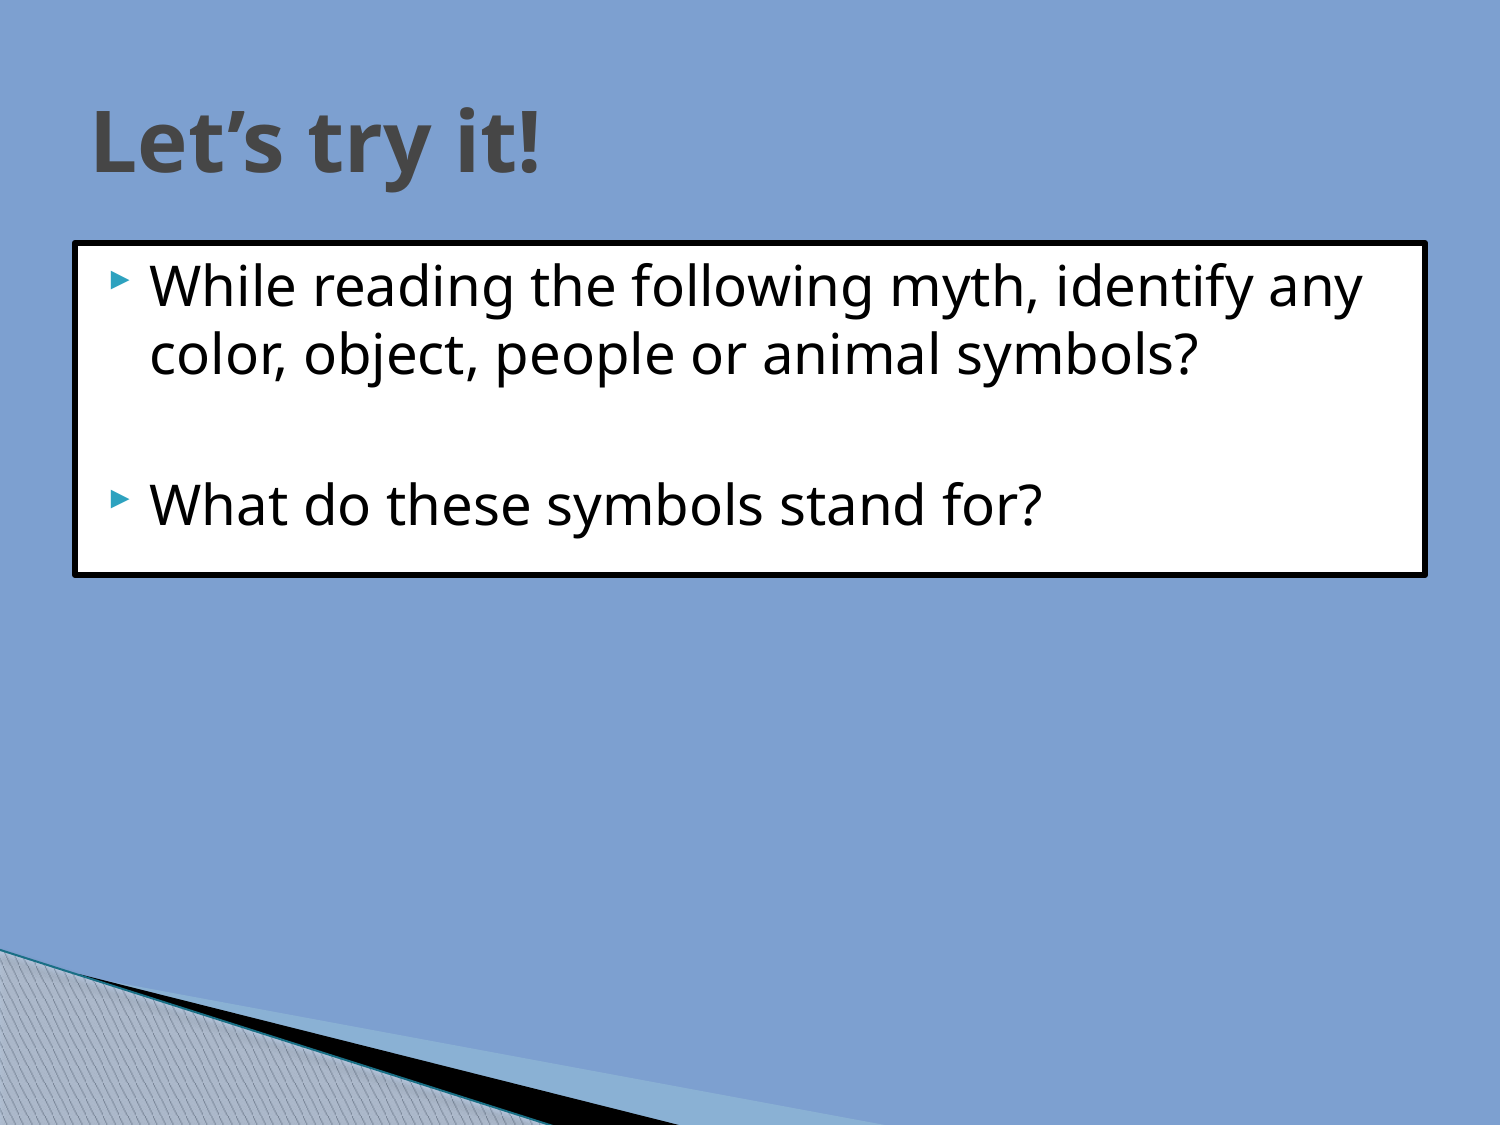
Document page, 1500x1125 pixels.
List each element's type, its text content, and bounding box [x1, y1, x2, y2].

list While reading the following myth, identify any color, object, people or animal symbols? What do these symbols stand for? [75, 243, 1425, 575]
title Let’s try it! [75, 45, 1425, 233]
